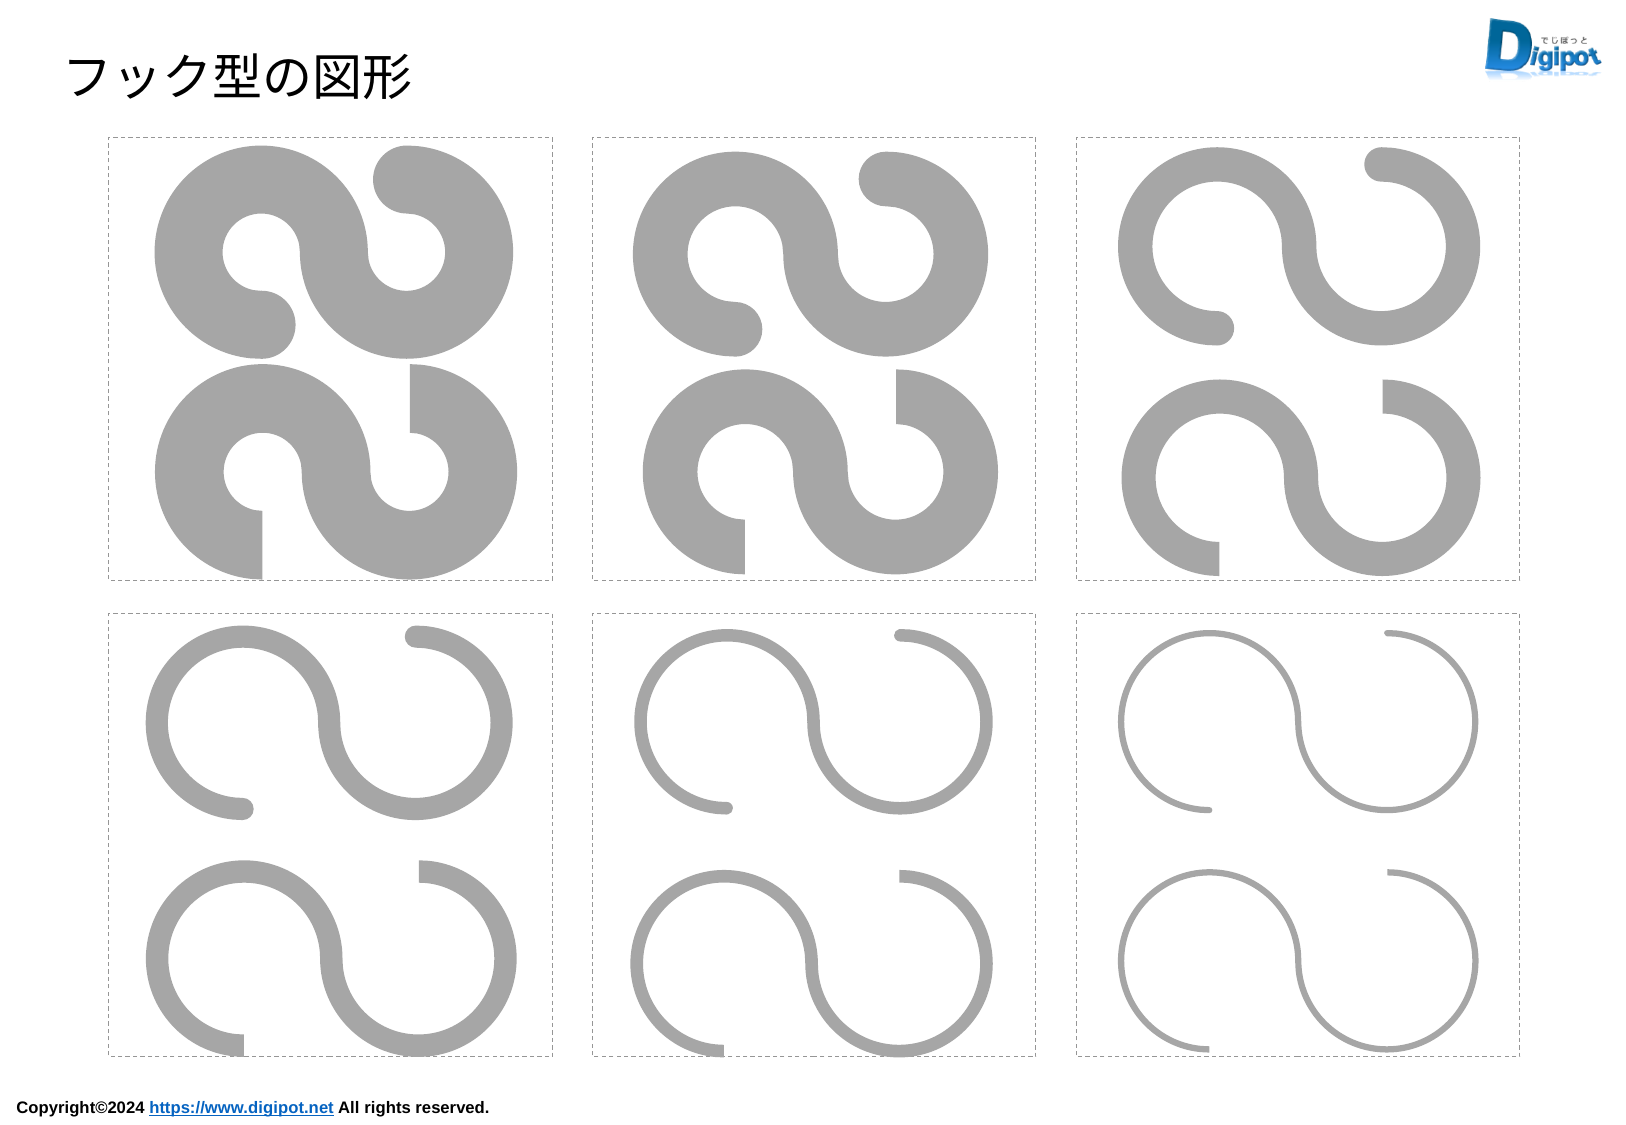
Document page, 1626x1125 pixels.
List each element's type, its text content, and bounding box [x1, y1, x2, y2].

text_box [1118, 147, 1481, 346]
text_box [630, 869, 993, 1058]
text_box [154, 145, 514, 359]
picture [1485, 18, 1602, 82]
text_box [1121, 379, 1481, 577]
text_box [632, 151, 989, 357]
text_box [145, 860, 517, 1057]
text_box [642, 369, 999, 575]
text_box [634, 629, 993, 815]
text_box フック型の図形 [47, 38, 427, 113]
text_box [154, 364, 518, 580]
text_box [1117, 630, 1479, 814]
text_box [1117, 869, 1479, 1053]
text_box [145, 625, 513, 821]
